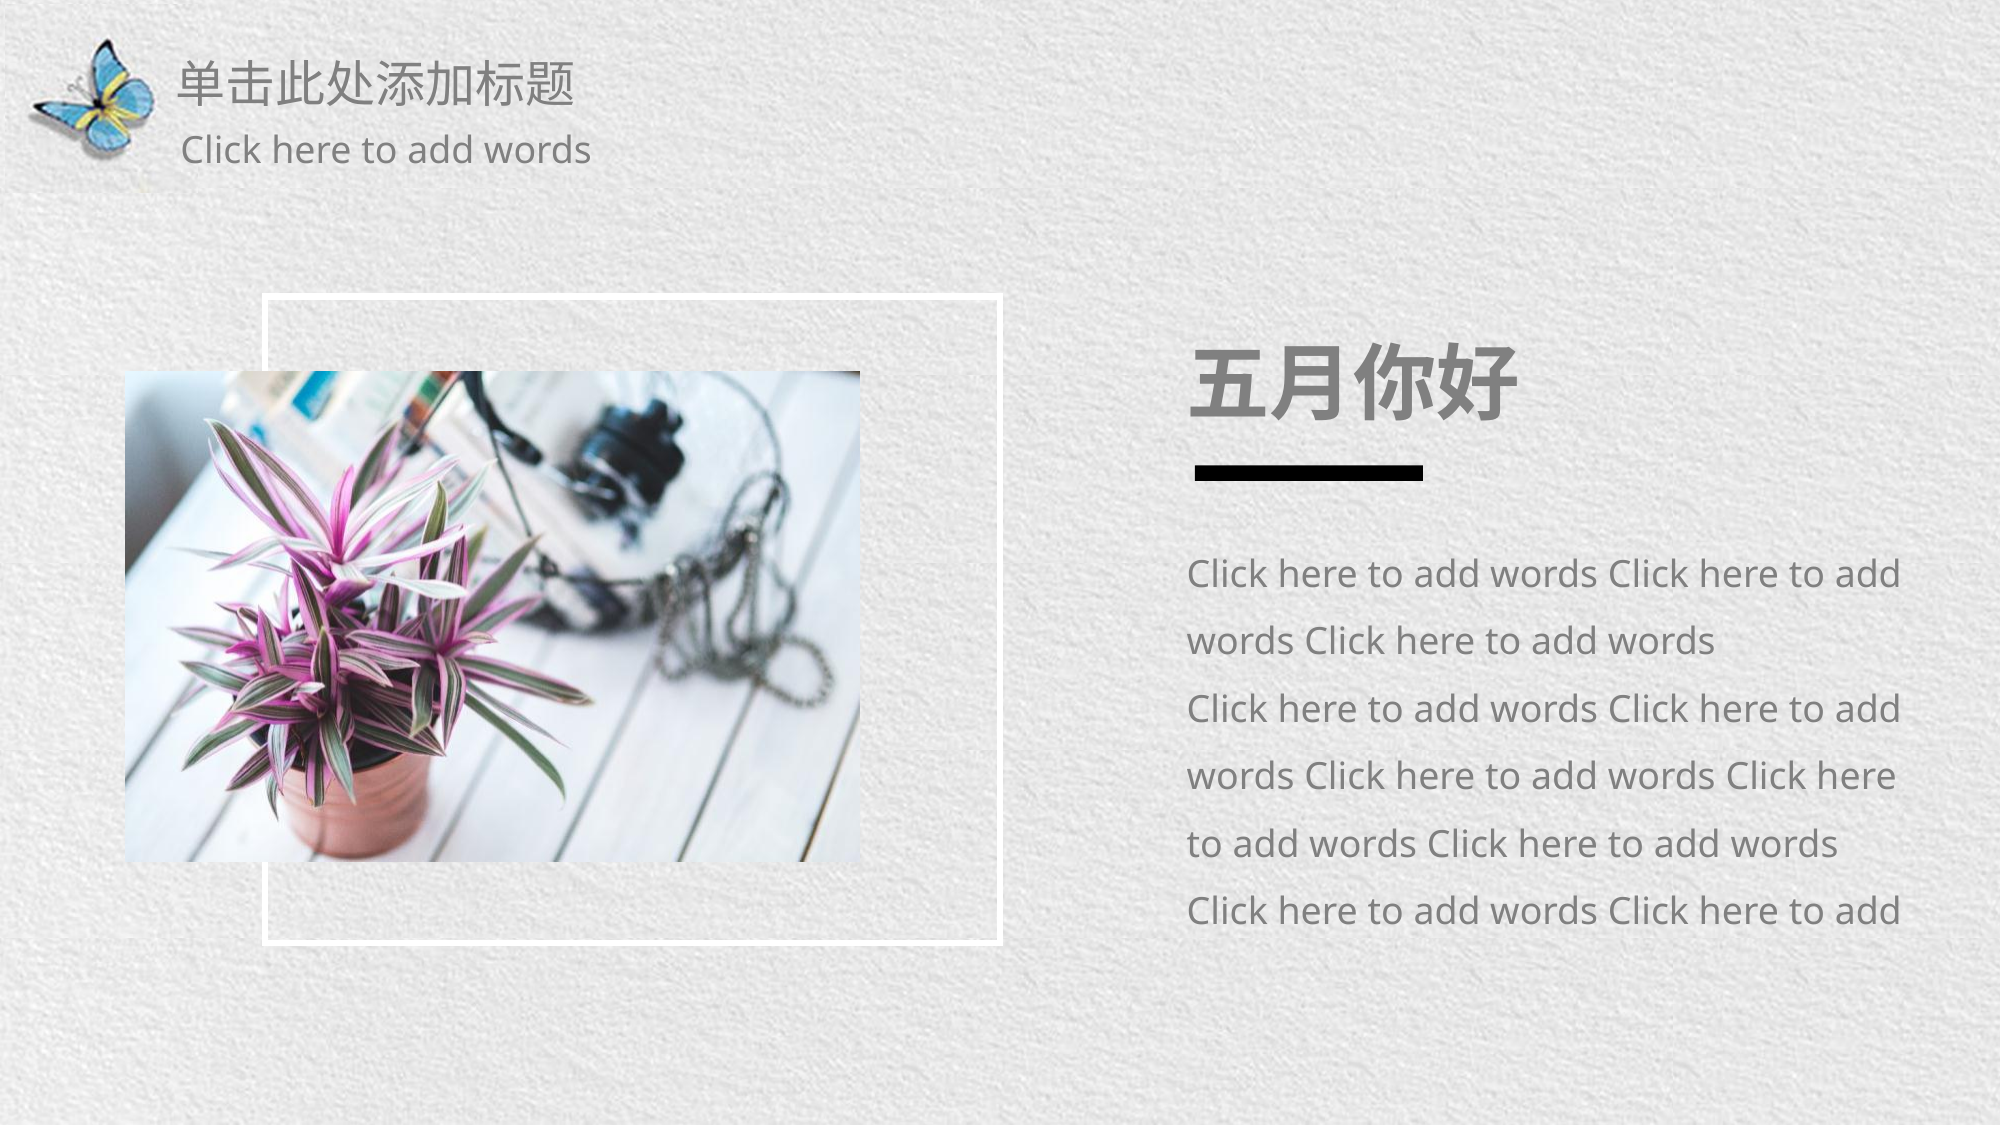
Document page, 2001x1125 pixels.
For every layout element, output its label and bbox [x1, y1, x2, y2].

picture [5, 4, 198, 193]
picture [125, 371, 860, 862]
text_box [0, 0, 2000, 1125]
